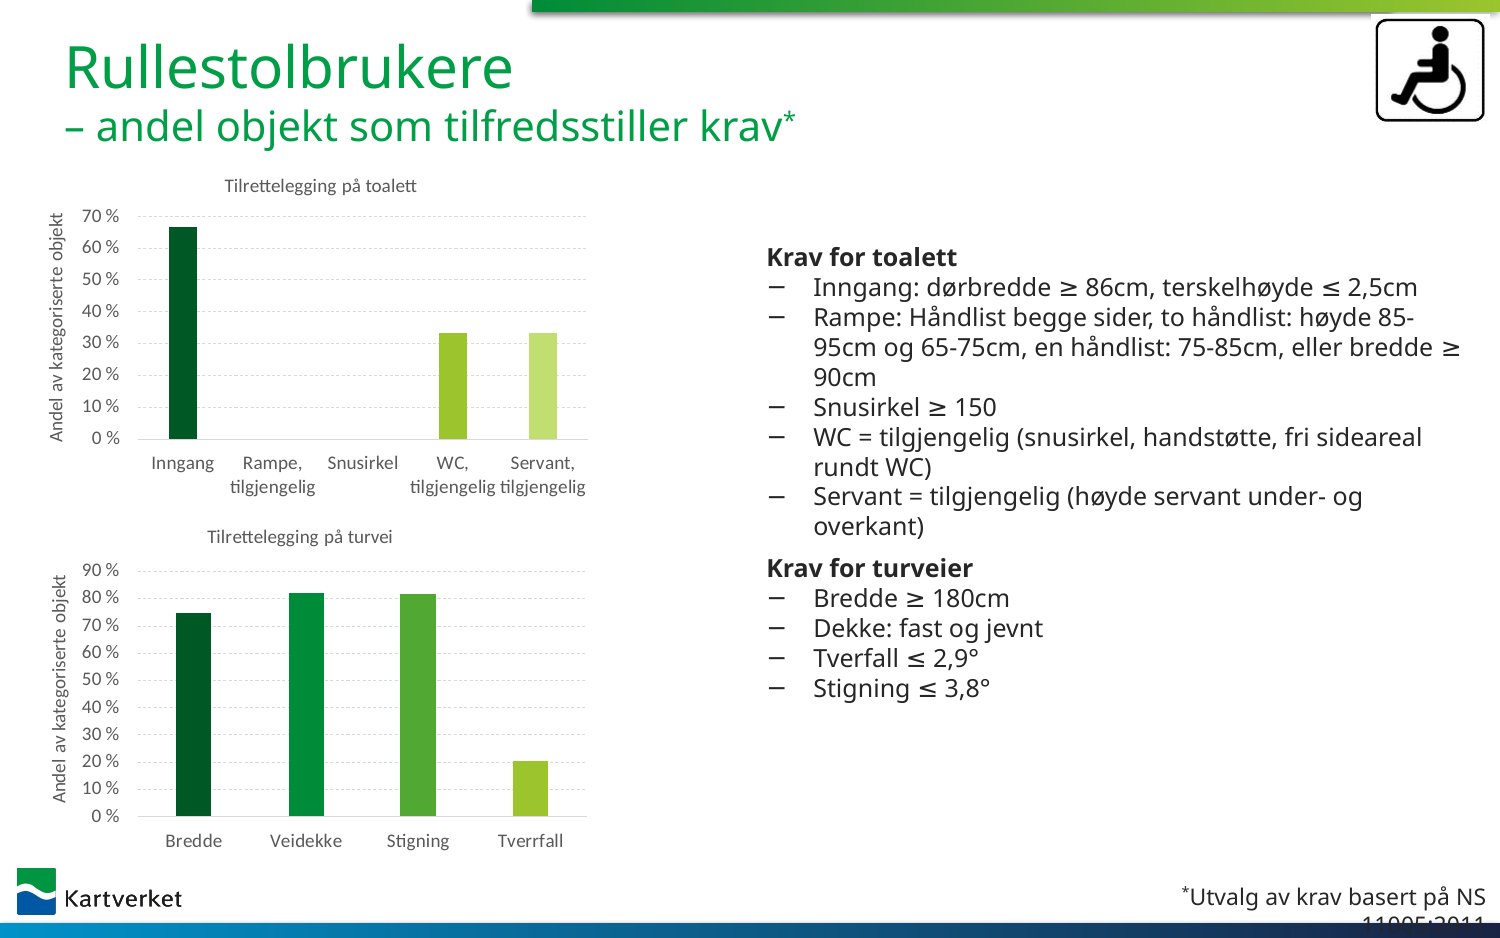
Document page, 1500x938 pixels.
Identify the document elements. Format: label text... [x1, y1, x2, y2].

text_box Krav for turveier Bredde ≥ 180cm Dekke: fast og jevnt Tverfall ≤ 2,9° Stigning ≤ 3,8° [751, 545, 1483, 710]
picture [1371, 13, 1491, 127]
text_box Rullestolbrukere – andel objekt som tilfredsstiller krav* [49, 14, 1431, 158]
picture [41, 520, 598, 859]
text_box Krav for toalett Inngang: dørbredde ≥ 86cm, terskelhøyde ≤ 2,5cm Rampe: Håndlist begge sider, to håndlist: høyde 85-95cm og 65-75cm, en håndlist: 75-85cm, eller bredde ≥ 90cm Snusirkel ≥ 150 WC = tilgjengelig (snusirkel, handstøtte, fri sideareal rundt WC) Servant = tilgjengelig (høyde servant under- og overkant) [751, 234, 1483, 545]
text_box *Utvalg av krav basert på NS 11005:2011 [1068, 873, 1500, 938]
picture [41, 166, 599, 505]
